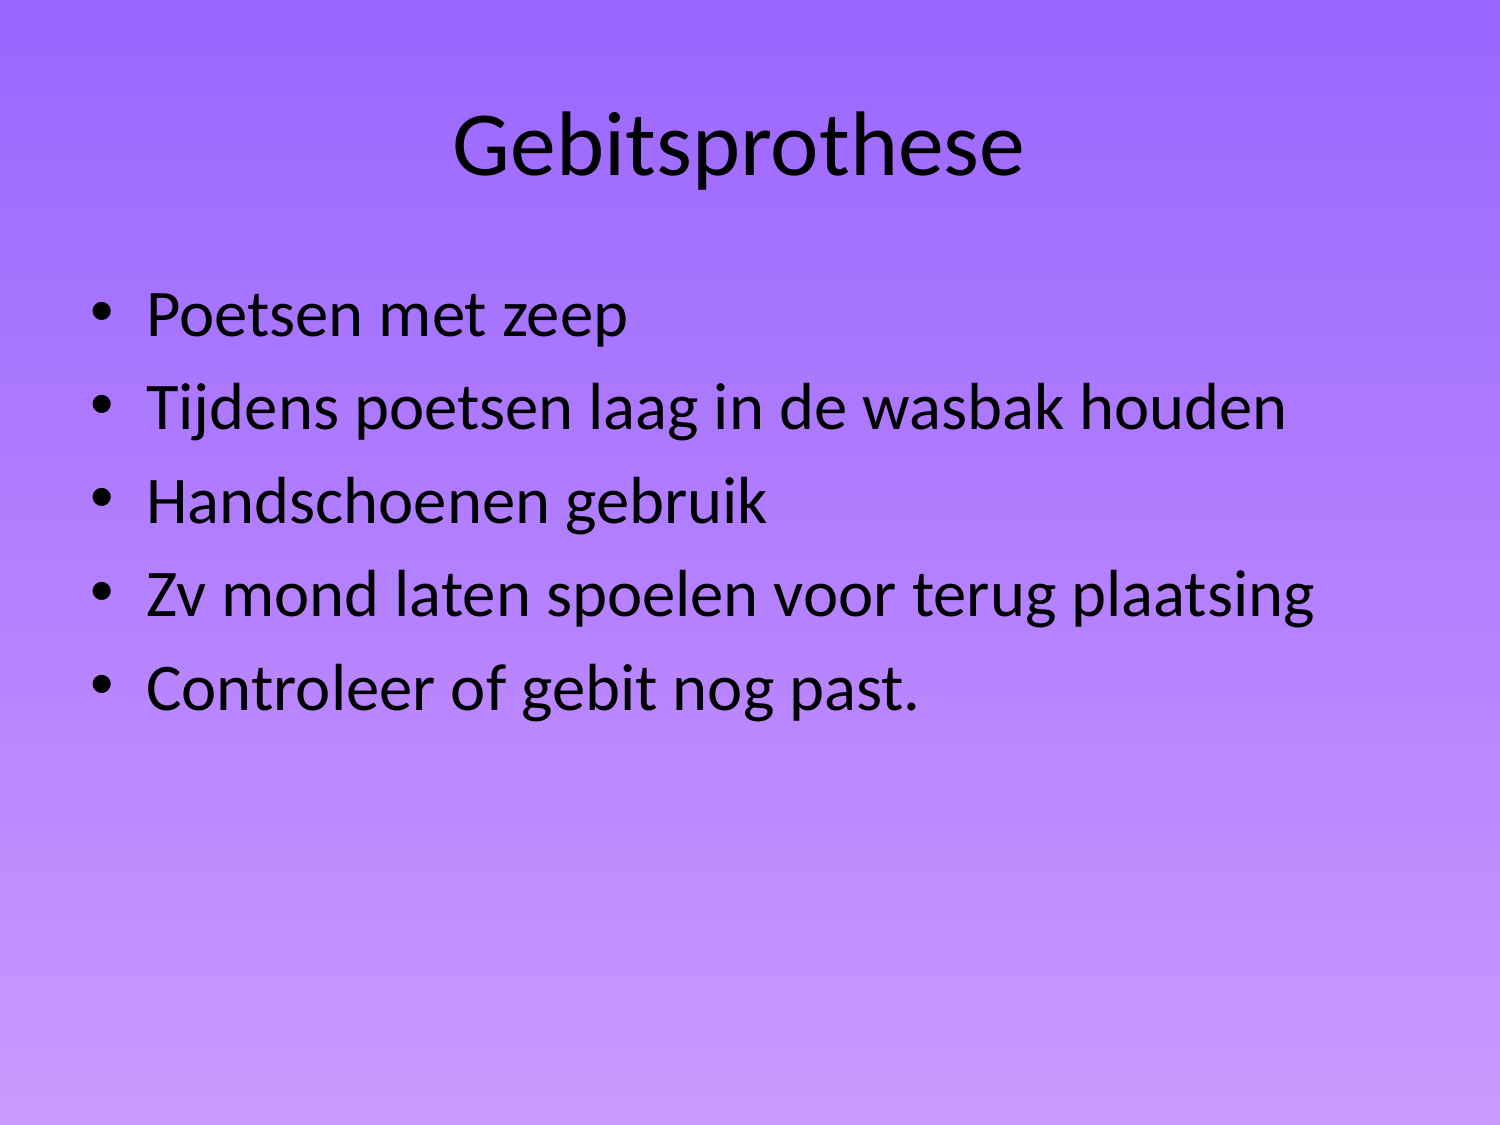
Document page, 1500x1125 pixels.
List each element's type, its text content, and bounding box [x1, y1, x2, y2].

list Poetsen met zeep Tijdens poetsen laag in de wasbak houden Handschoenen gebruik Zv mond laten spoelen voor terug plaatsing Controleer of gebit nog past. [75, 262, 1425, 1005]
title Gebitsprothese [75, 45, 1425, 233]
